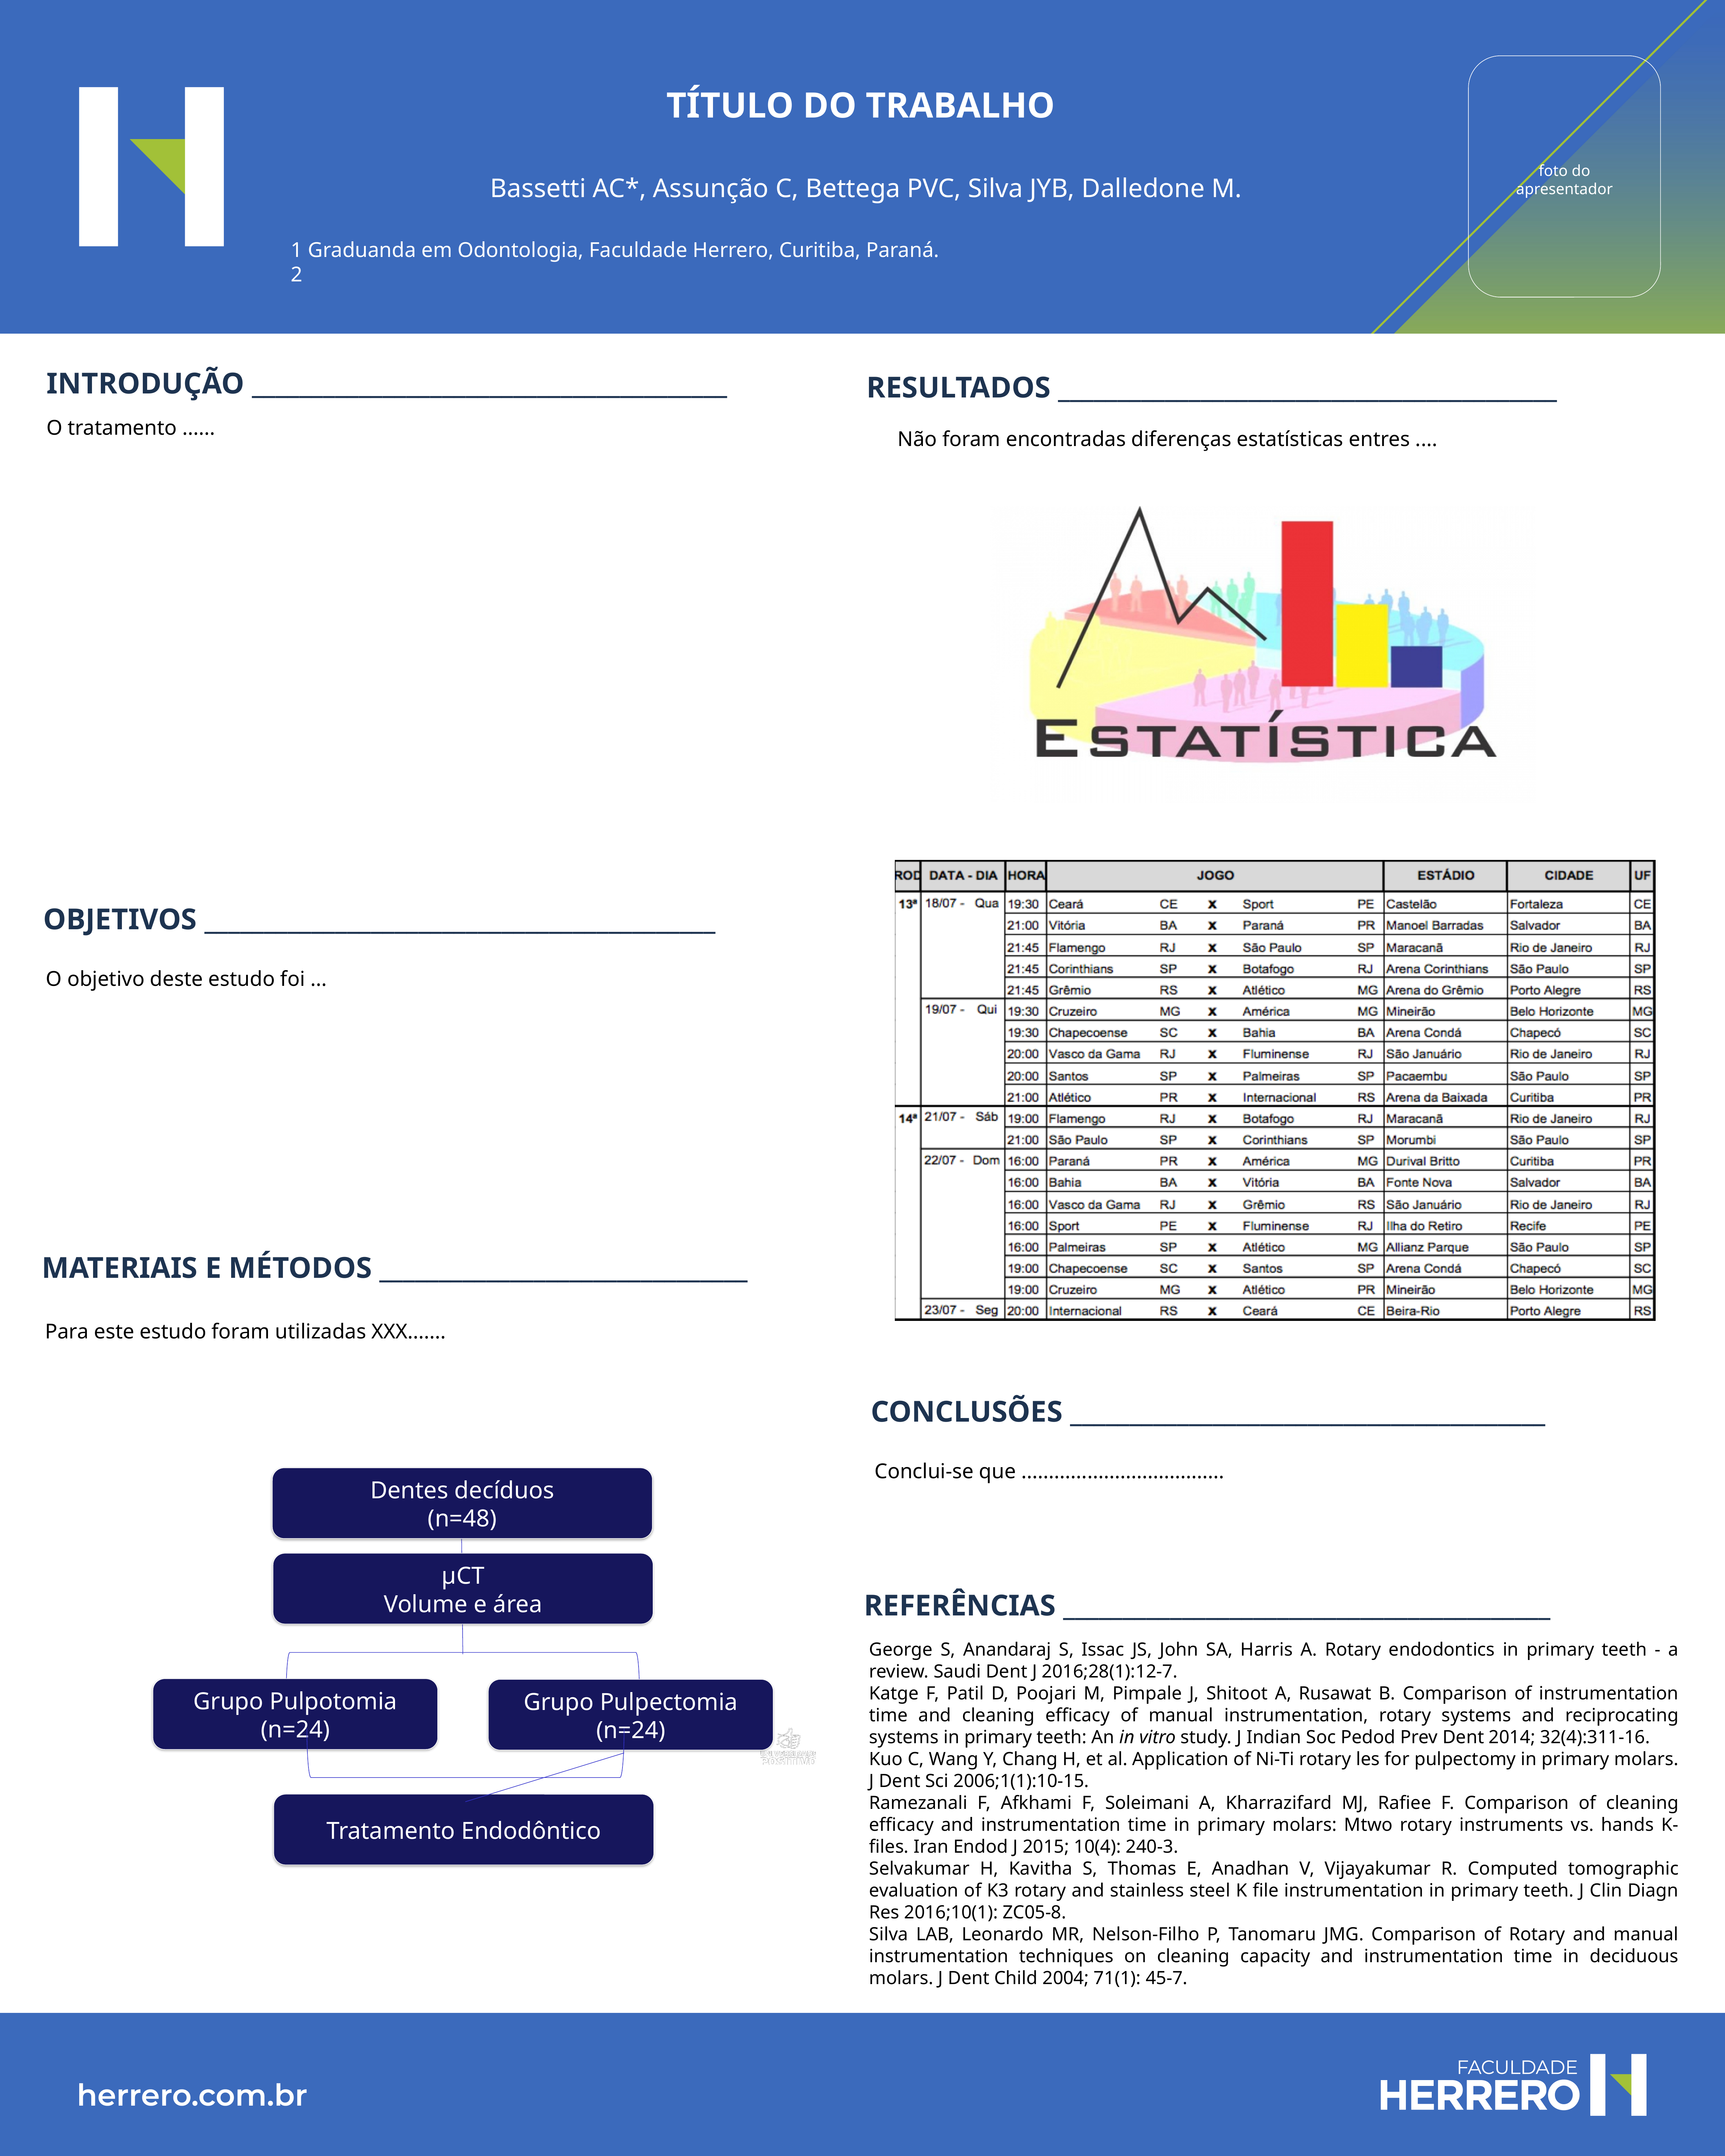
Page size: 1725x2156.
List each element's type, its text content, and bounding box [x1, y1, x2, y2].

text_box TÍTULO DO TRABALHO [262, 80, 1469, 127]
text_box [85, 1454, 816, 1865]
text_box 1 Graduanda em Odontologia, Faculdade Herrero, Curitiba, Paraná. 2 [286, 234, 1449, 288]
text_box [1468, 55, 1661, 297]
text_box MATERIAIS E MÉTODOS _______________________________ [37, 1246, 852, 1286]
text_box Conclui-se que ..................................... [870, 1448, 1689, 1593]
text_box O objetivo deste estudo foi ... [41, 956, 860, 992]
text_box OBJETIVOS ___________________________________________ [38, 904, 854, 938]
text_box INTRODUÇÃO ________________________________________ [42, 362, 854, 402]
text_box RESULTADOS __________________________________________ [862, 366, 1686, 406]
text_box George S, Anandaraj S, Issac JS, John SA, Harris A. Rotary endodontics in primary teeth - a review. Saudi Dent J 2016;28(1):12-7. Katge F, Patil D, Poojari M, Pimpale J, Shitoot A, Rusawat B. Comparison of instrumentation time and cleaning efficacy of manual instrumentation, rotary systems and reciprocating systems in primary teeth: An in vitro study. J Indian Soc Pedod Prev Dent 2014; 32(4):311-16. Kuo C, Wang Y, Chang H, et al. Application of Ni-Ti rotary les for pulpectomy in primary molars. J Dent Sci 2006;1(1):10-15. Ramezanali F, Afkhami F, Soleimani A, Kharrazifard MJ, Rafiee F. Comparison of cleaning efficacy and instrumentation time in primary molars: Mtwo rotary instruments vs. hands K-files. Iran Endod J 2015; 10(4): 240-3. Selvakumar H, Kavitha S, Thomas E, Anadhan V, Vijayakumar R. Computed tomographic evaluation of K3 rotary and stainless steel K file instrumentation in primary teeth. J Clin Diagn Res 2016;10(1): ZC05-8. Silva LAB, Leonardo MR, Nelson-Filho P, Tanomaru JMG. Comparison of Rotary and manual instrumentation techniques on cleaning capacity and instrumentation time in deciduous molars. J Dent Child 2004; 71(1): 45-7. [864, 1635, 1684, 2011]
picture [990, 506, 1536, 803]
text_box foto do apresentador [1509, 158, 1620, 200]
text_box CONCLUSÕES ________________________________________ [866, 1390, 1691, 1430]
text_box Bassetti AC*, Assunção C, Bettega PVC, Silva JYB, Dalledone M. [283, 169, 1457, 205]
text_box Não foram encontradas diferenças estatísticas entres .... [893, 416, 1679, 453]
picture [894, 860, 1656, 1321]
text_box Para este estudo foram utilizadas XXX....... [40, 1308, 859, 2017]
text_box O tratamento ...... [36, 404, 855, 904]
text_box REFERÊNCIAS _________________________________________ [859, 1584, 1684, 1624]
